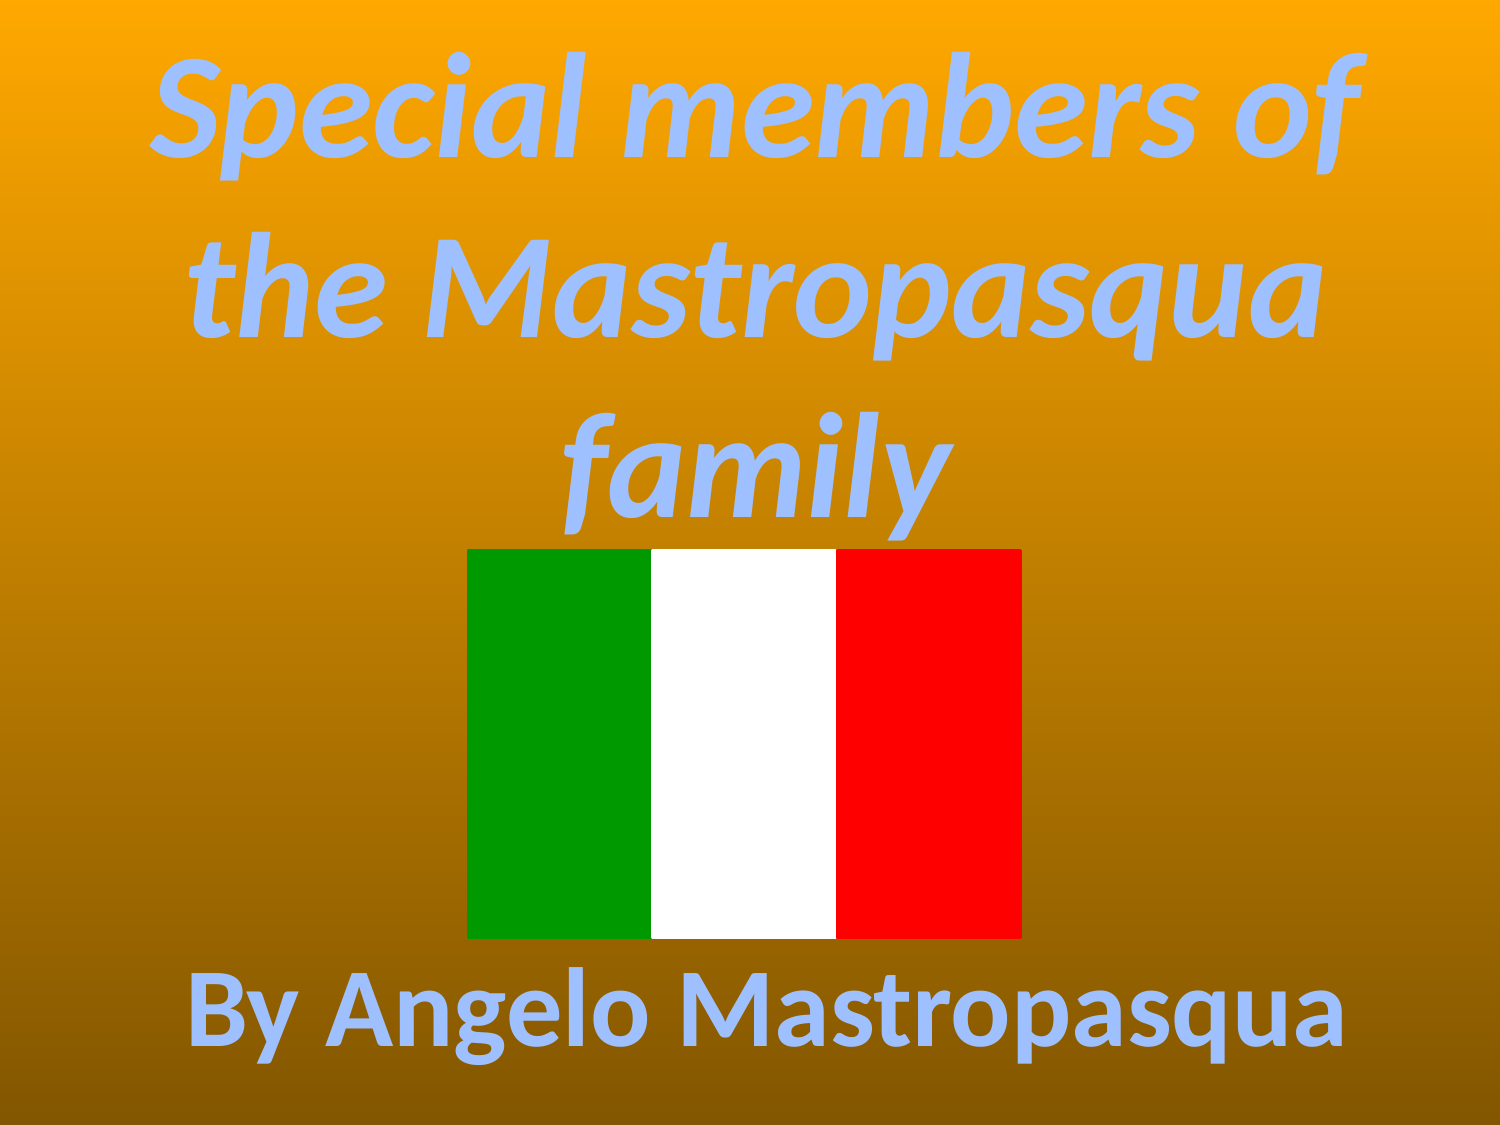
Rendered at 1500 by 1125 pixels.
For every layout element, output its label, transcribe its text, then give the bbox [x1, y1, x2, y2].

text_box By Angelo Mastropasqua [169, 926, 1365, 1077]
text_box Special members of the Mastropasqua family [70, 0, 1442, 555]
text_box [468, 550, 1020, 938]
